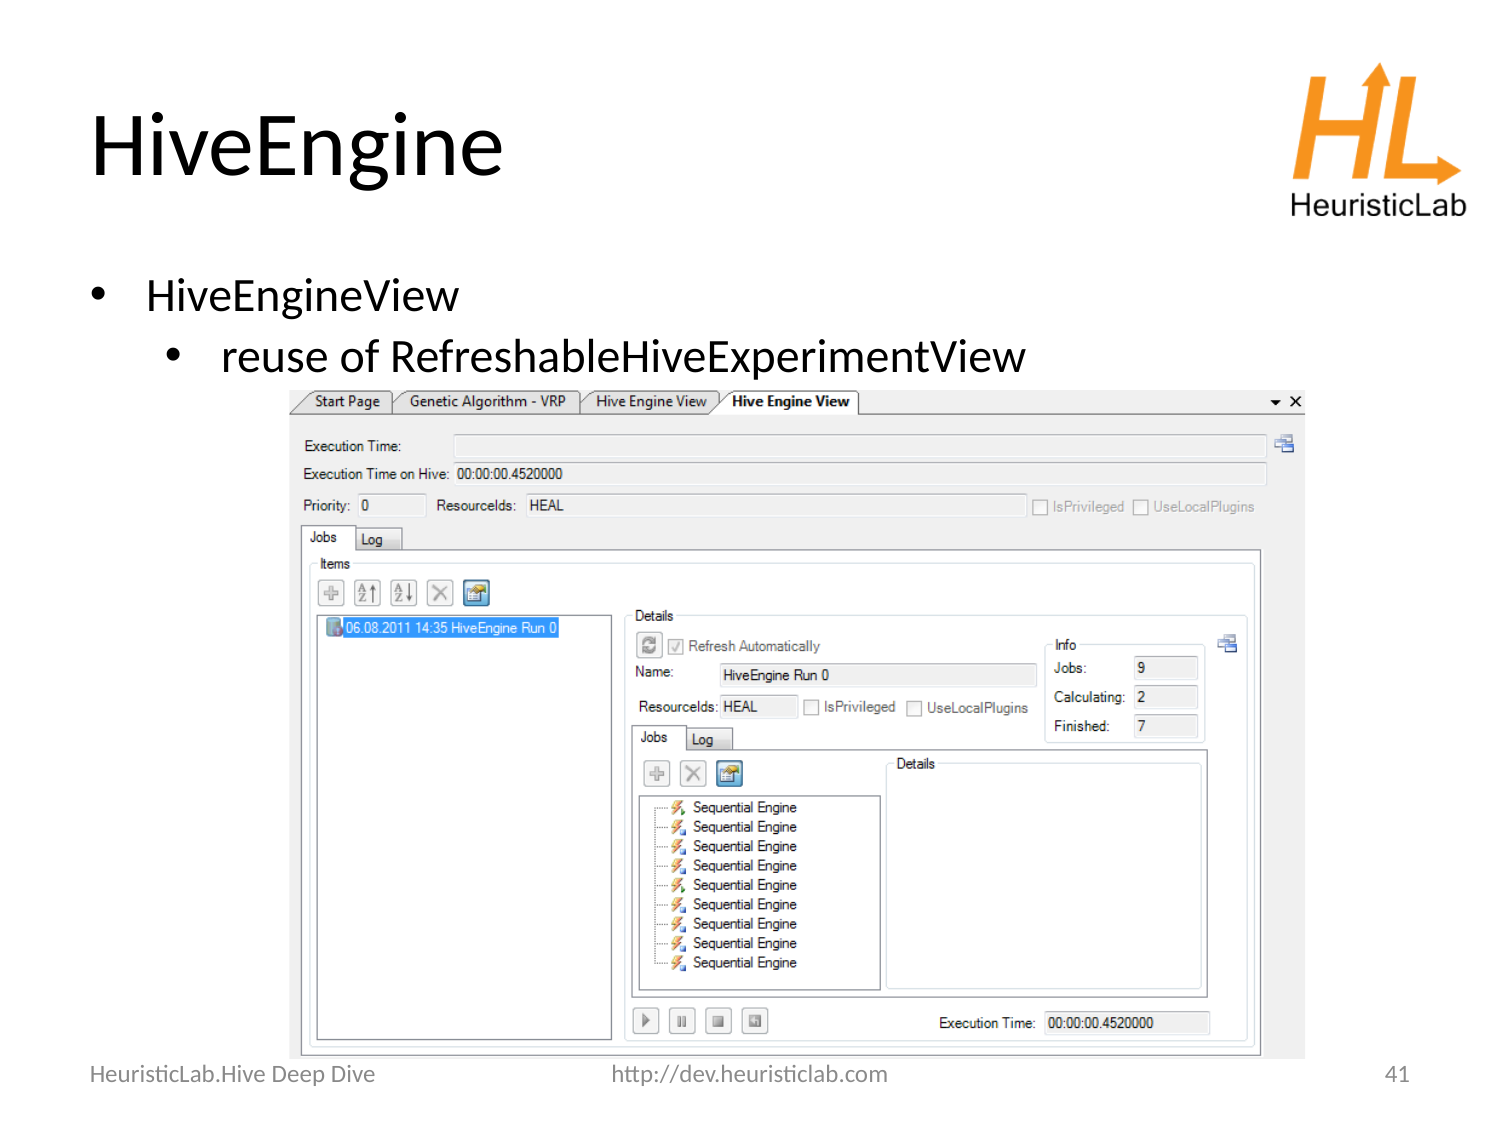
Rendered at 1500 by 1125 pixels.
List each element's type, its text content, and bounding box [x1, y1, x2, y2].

text_box HeuristicLab.Hive Deep Dive [75, 1042, 425, 1103]
picture [288, 390, 1306, 1059]
picture [1281, 27, 1474, 244]
text_box http://dev.heuristiclab.com [512, 1067, 988, 1103]
text_box HiveEngineView reuse of RefreshableHiveExperimentView [75, 262, 1376, 1005]
title HiveEngine [74, 44, 1282, 233]
text_box 41 [1074, 1042, 1425, 1103]
